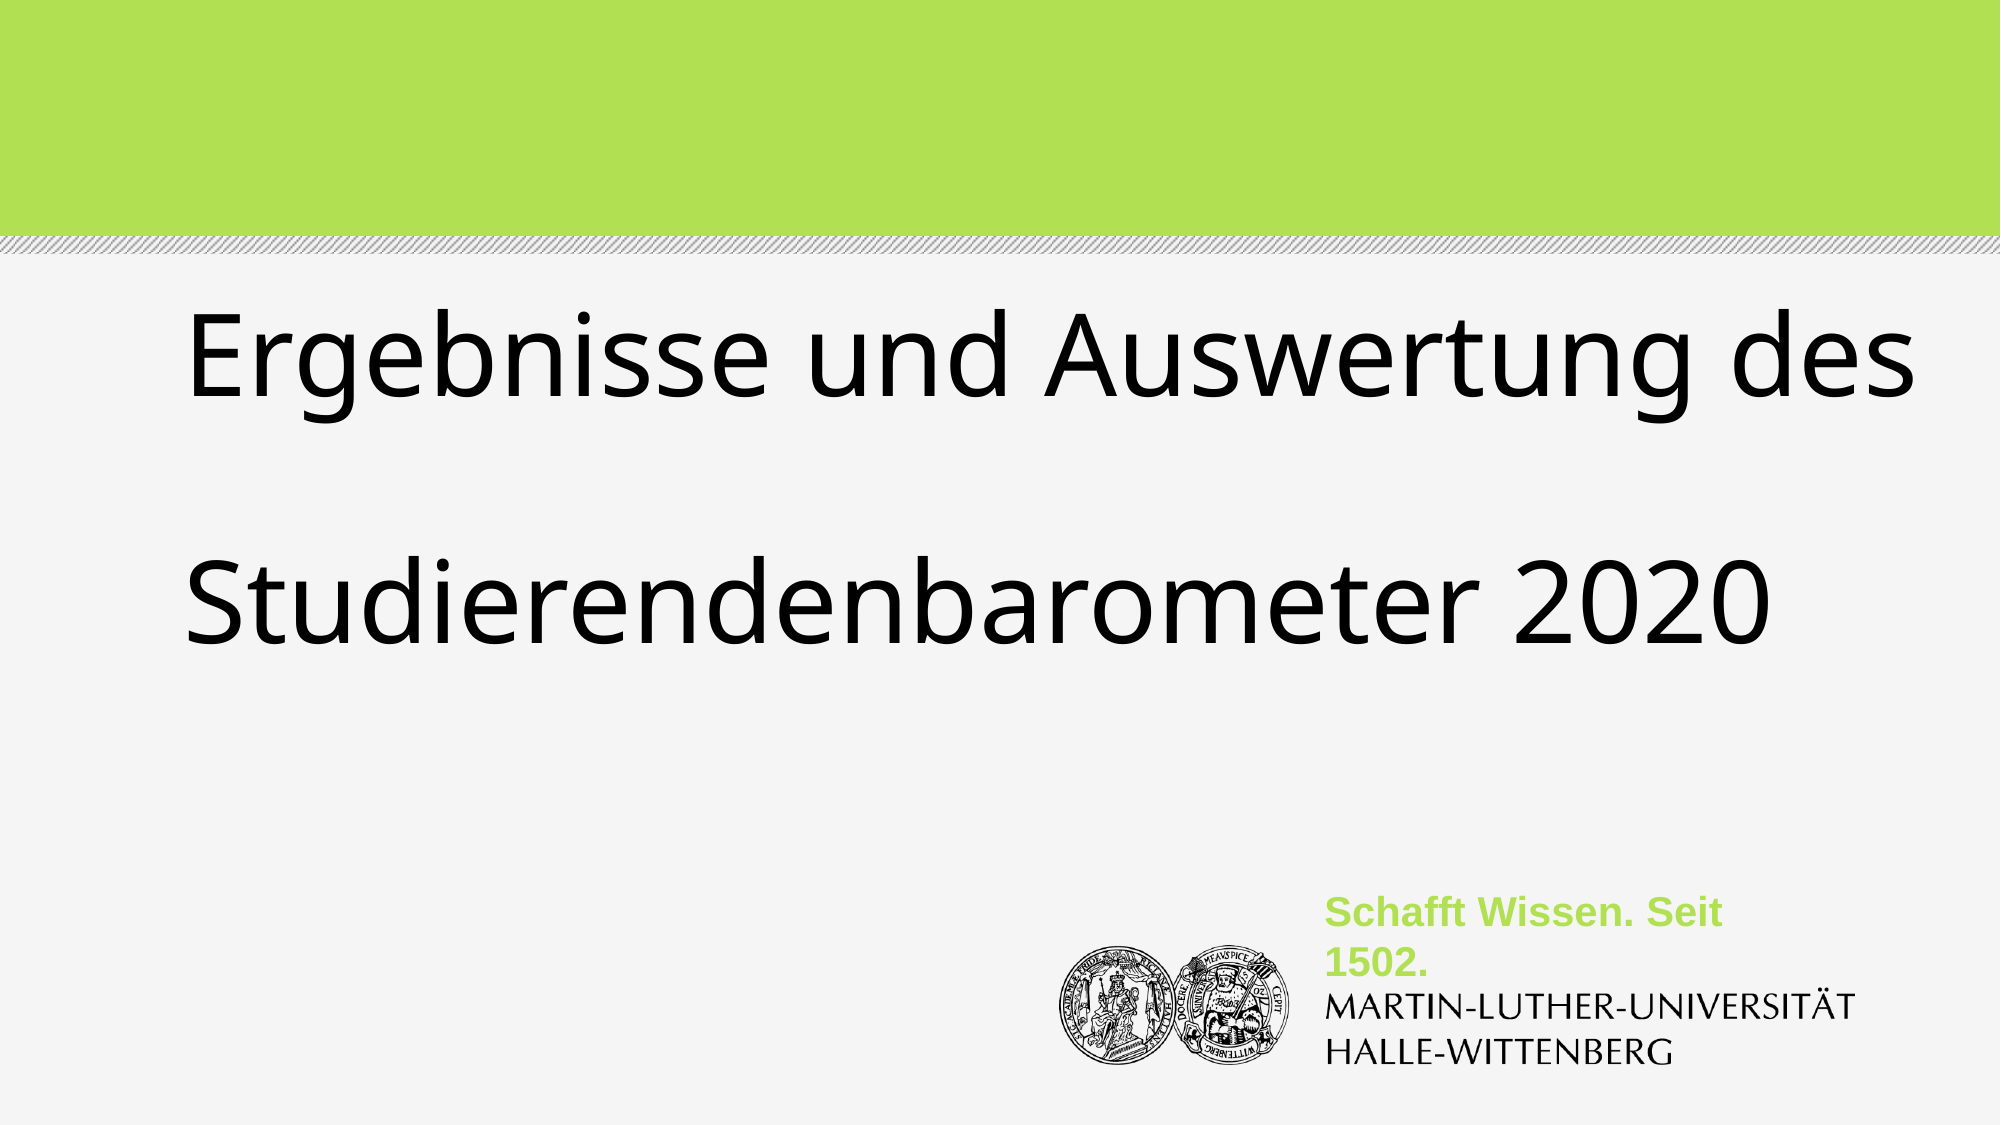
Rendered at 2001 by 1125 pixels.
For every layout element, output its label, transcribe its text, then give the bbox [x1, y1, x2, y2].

picture [0, 236, 2000, 254]
title Ergebnisse und Auswertung des Studierendenbarometer 2020 [182, 296, 1946, 830]
picture [1059, 945, 1855, 1065]
